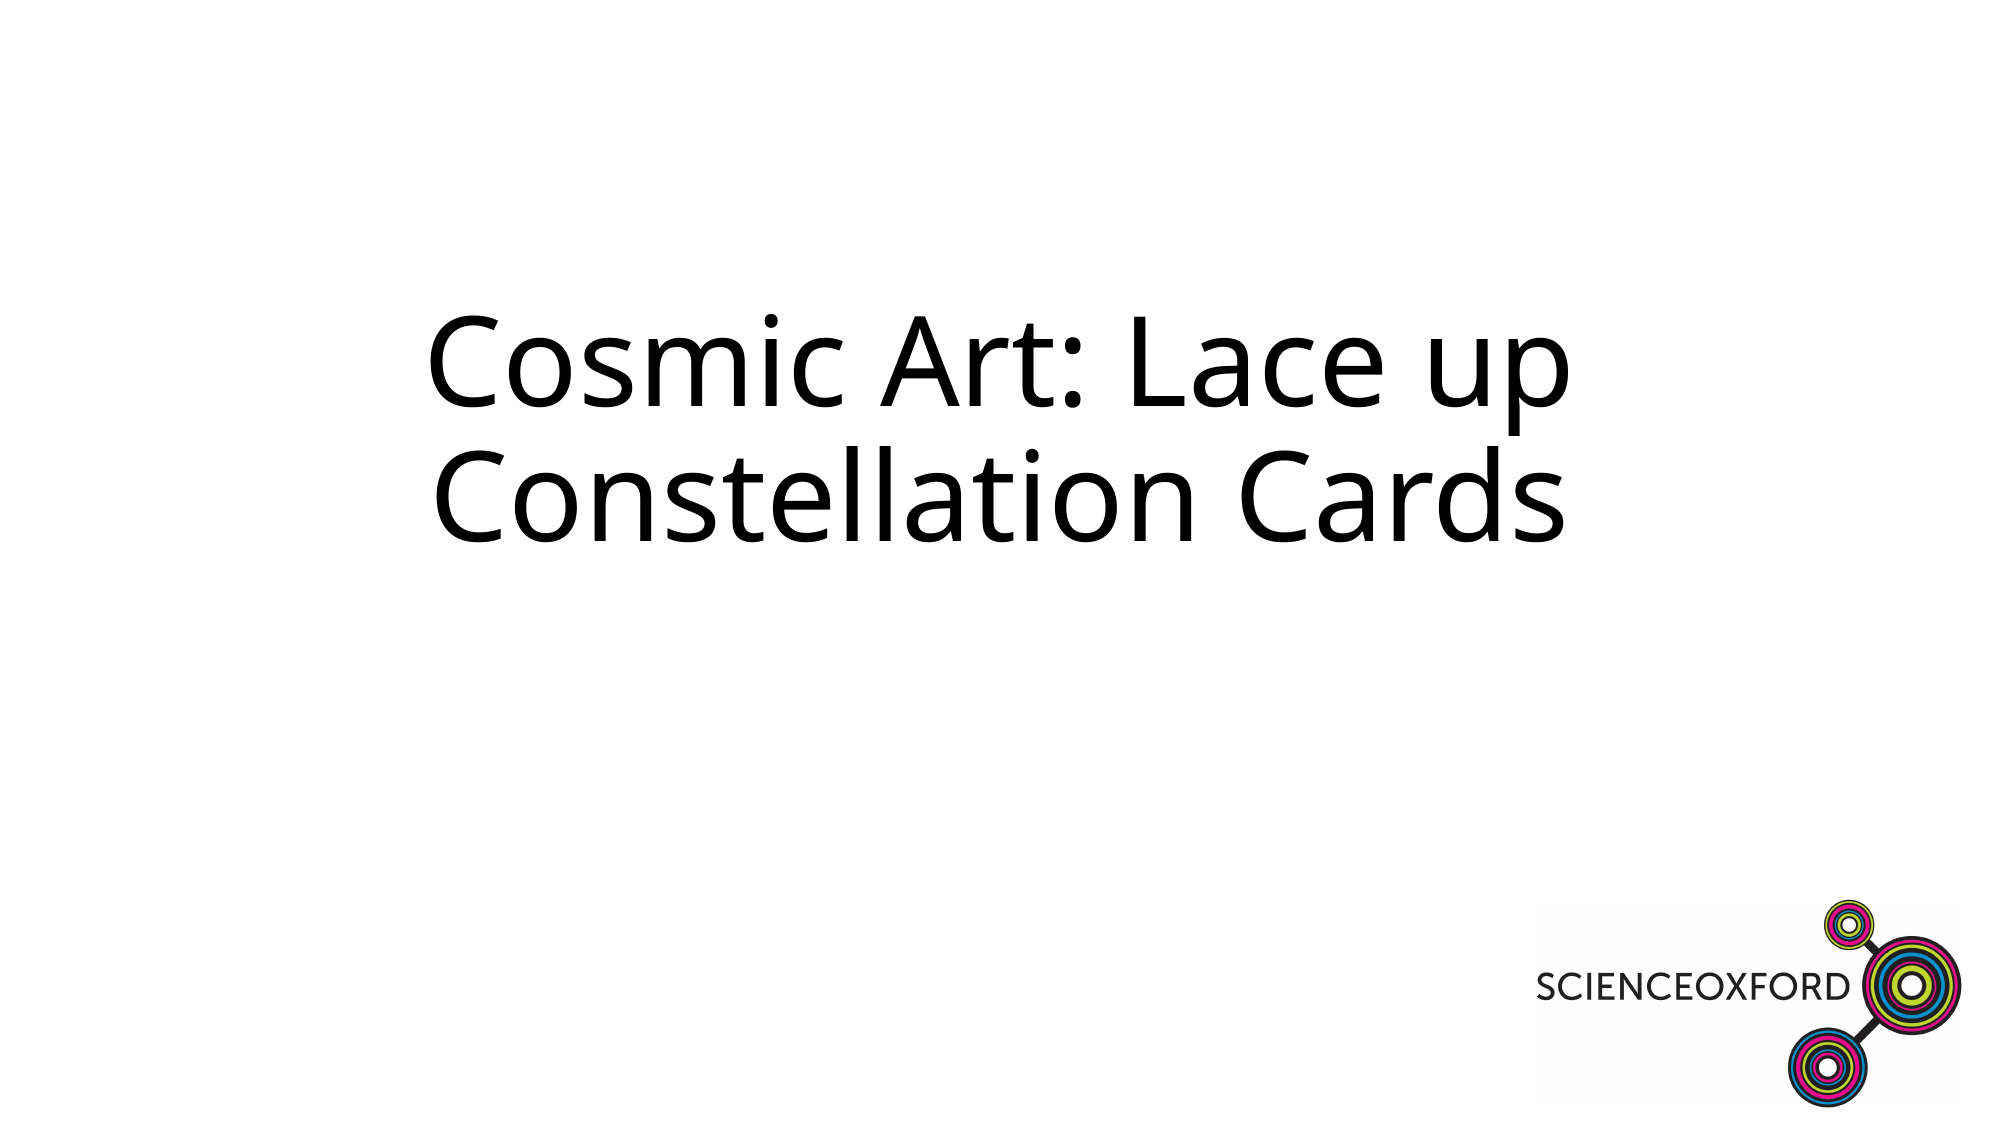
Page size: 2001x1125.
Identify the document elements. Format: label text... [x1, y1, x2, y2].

picture [1537, 899, 1962, 1108]
title Cosmic Art: Lace up Constellation Cards [249, 184, 1750, 576]
